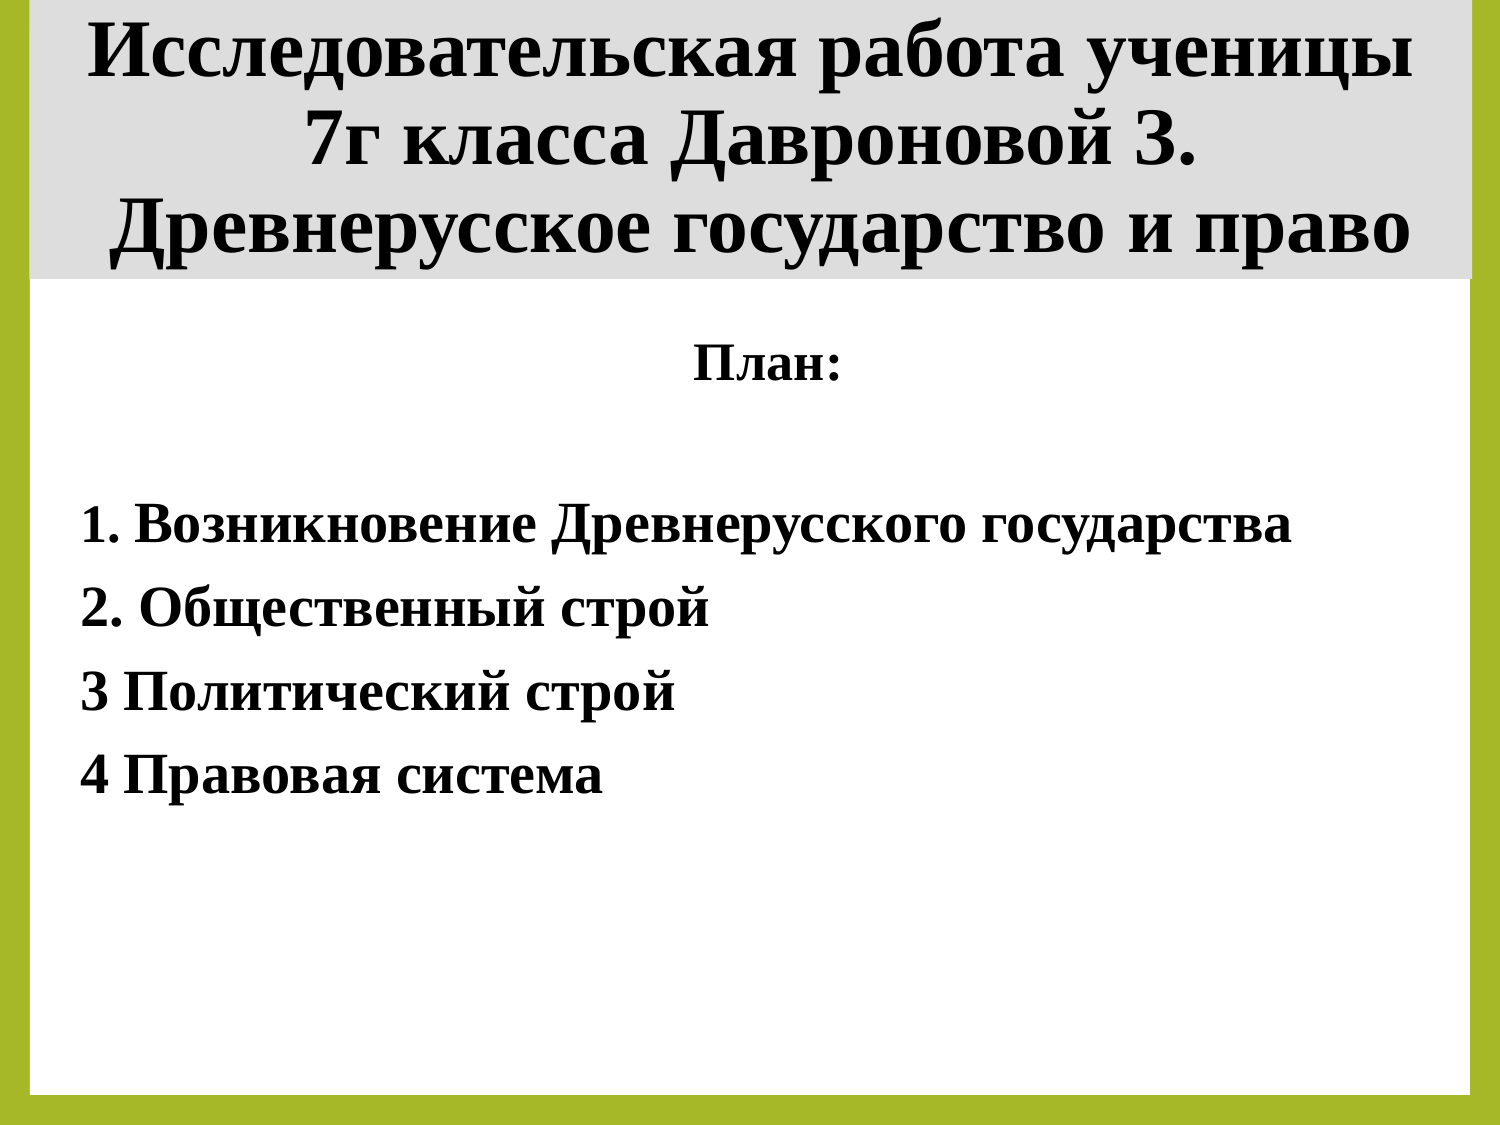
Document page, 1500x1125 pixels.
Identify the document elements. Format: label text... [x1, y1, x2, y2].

list План: 1. Возникновение Древнерусского государства 2. Общественный строй 3 Политический строй 4 Правовая система [64, 184, 1473, 927]
title Исследовательская работа ученицы 7г класса Давроновой З. Древнерусское государство и право [29, 0, 1473, 279]
